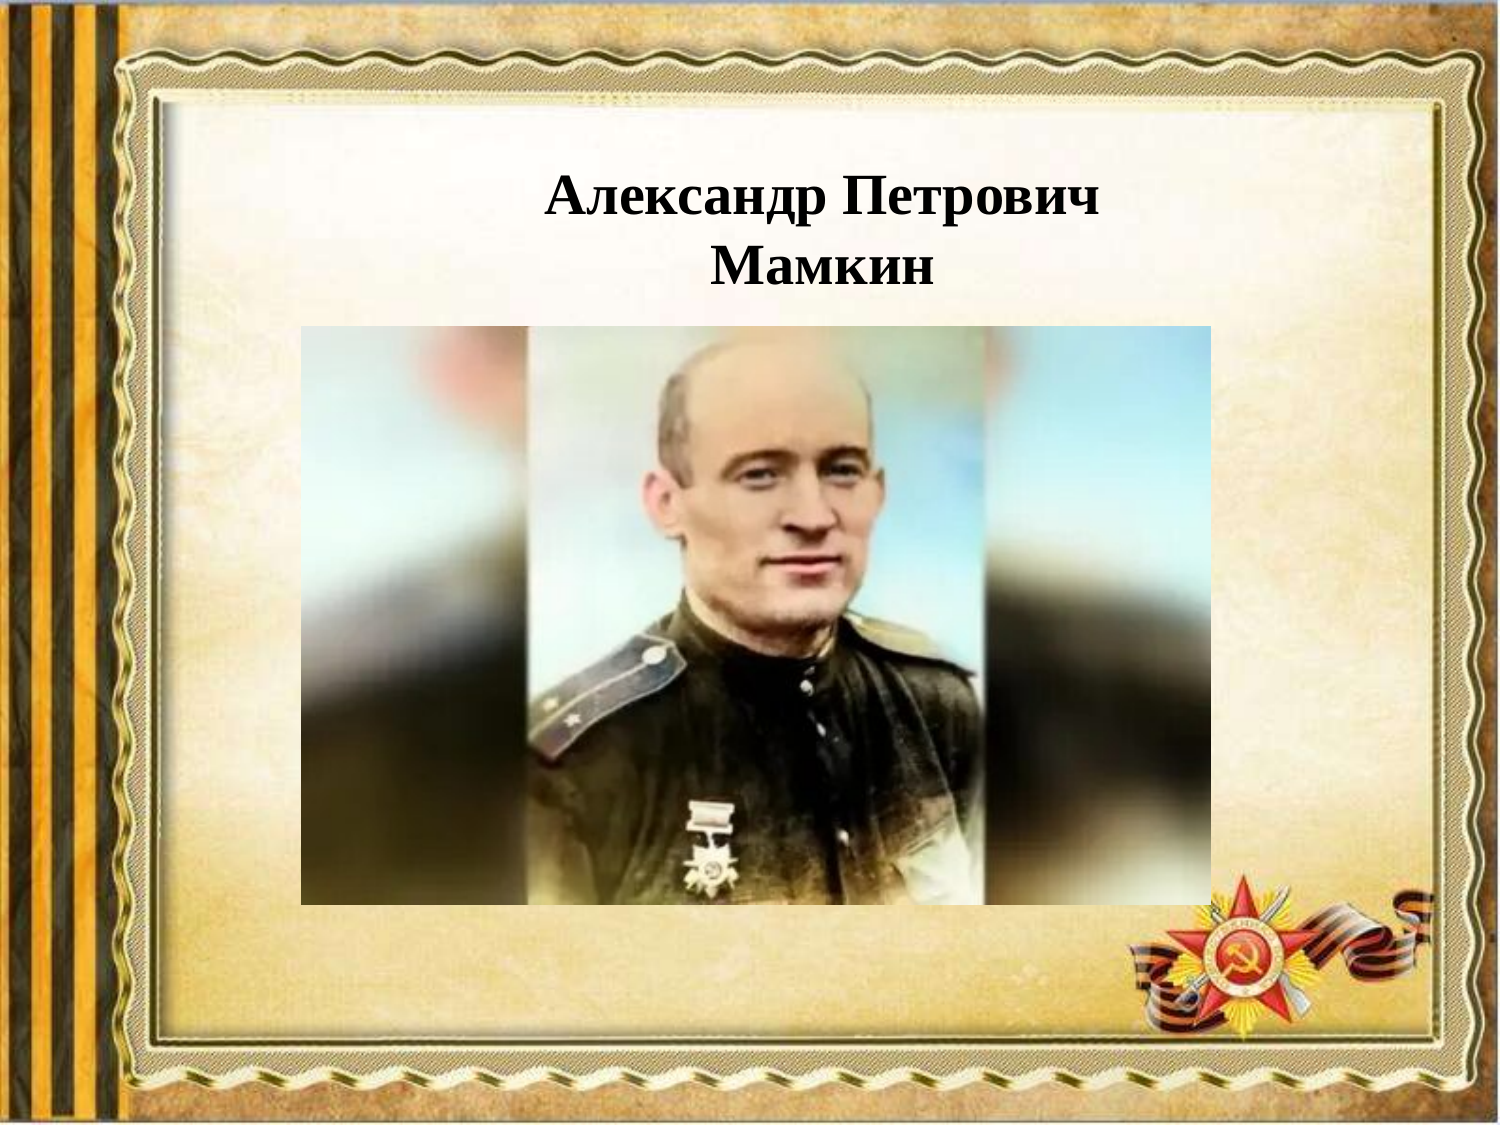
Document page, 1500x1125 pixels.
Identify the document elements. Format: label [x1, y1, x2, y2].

list [0, 0, 1500, 1125]
picture [300, 326, 1211, 906]
